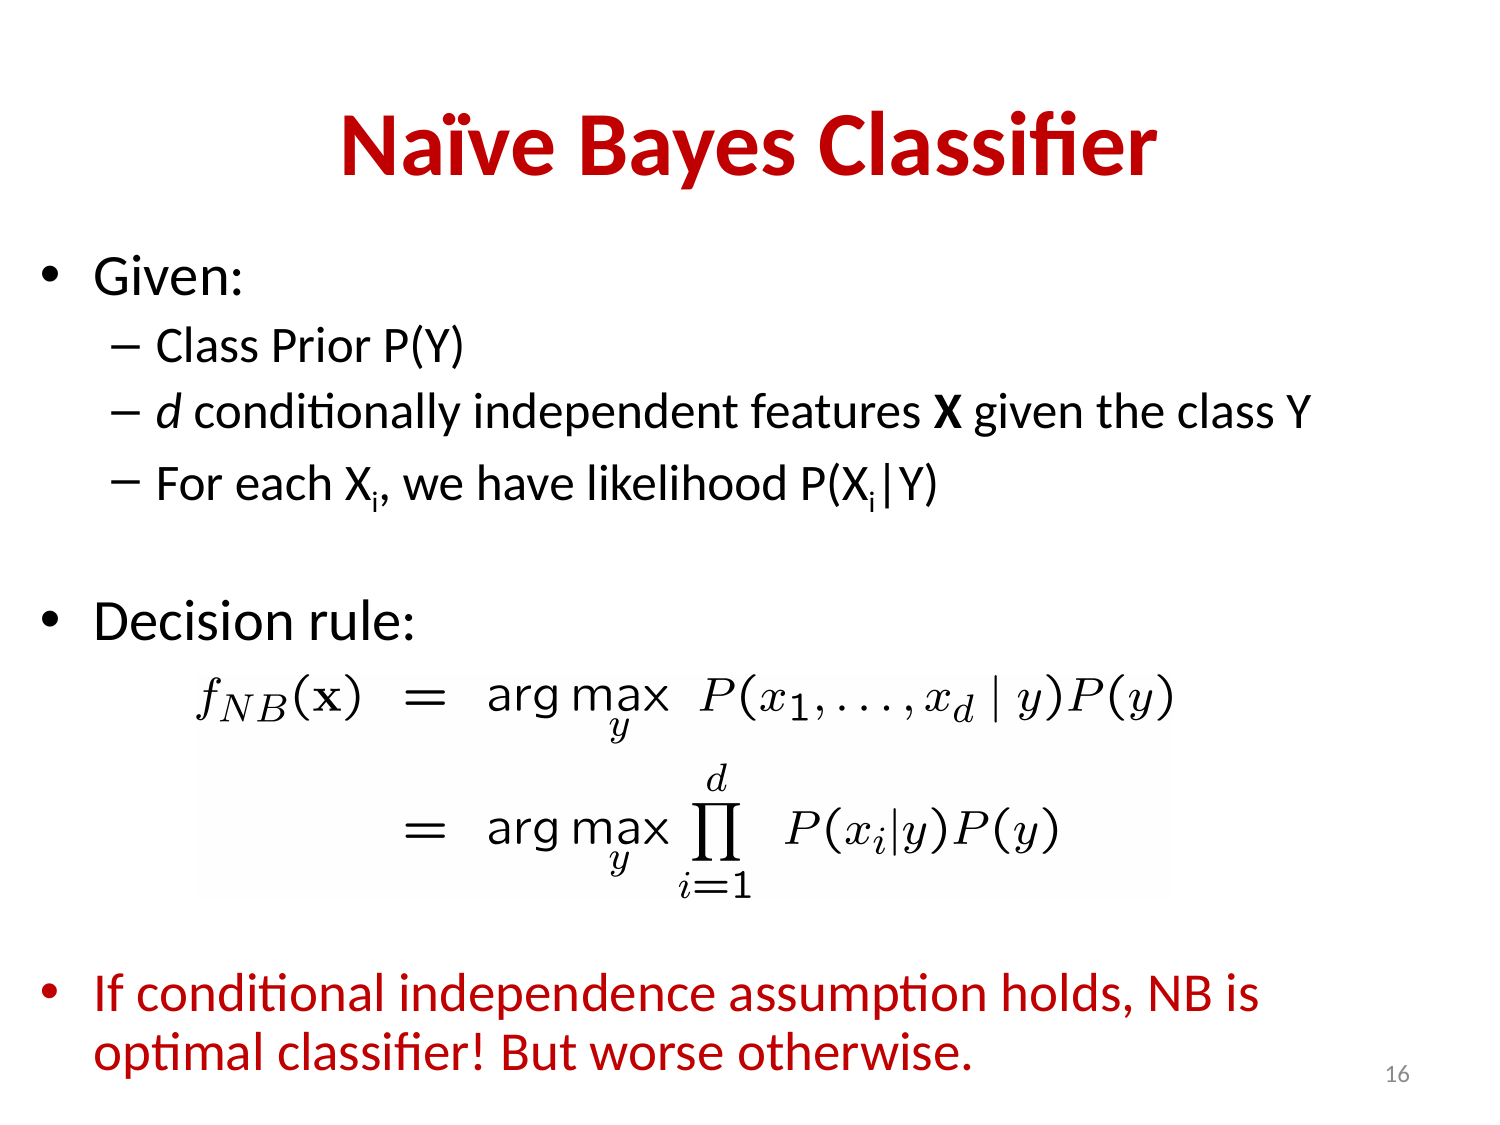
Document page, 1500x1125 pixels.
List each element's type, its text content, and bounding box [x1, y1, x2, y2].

text_box Given: Class Prior P(Y) d conditionally independent features X given the class Y For each Xi, we have likelihood P(Xi|Y) Decision rule: If conditional independence assumption holds, NB is optimal classifier! But worse otherwise. [24, 237, 1425, 1100]
title Naïve Bayes Classifier [75, 45, 1425, 233]
picture [196, 674, 1173, 899]
